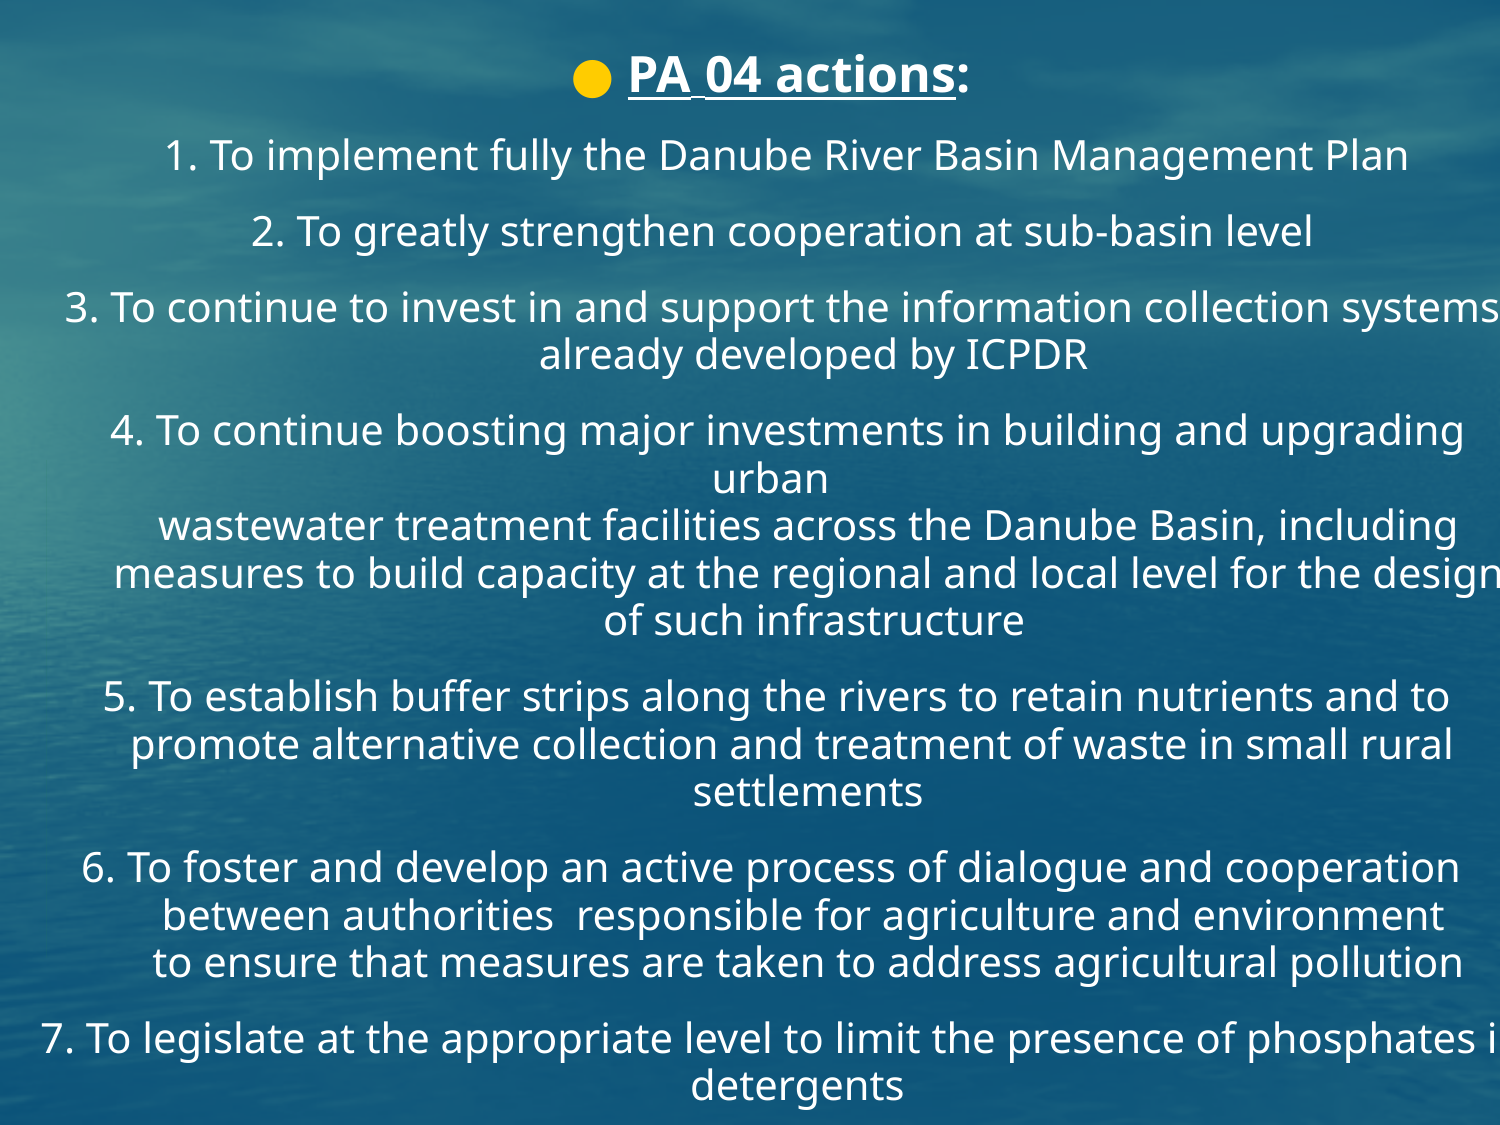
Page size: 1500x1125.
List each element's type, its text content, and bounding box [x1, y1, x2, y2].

subtitle ● PA 04 actions: 1. To implement fully the Danube River Basin Management Plan 2. To greatly strengthen cooperation at sub-basin level 3. To continue to invest in and support the information collection systems already developed by ICPDR 4. To continue boosting major investments in building and upgrading urban wastewater treatment facilities across the Danube Basin, including measures to build capacity at the regional and local level for the design of such infrastructure 5. To establish buffer strips along the rivers to retain nutrients and to promote alternative collection and treatment of waste in small rural settlements 6. To foster and develop an active process of dialogue and cooperation between authorities responsible for agriculture and environment to ensure that measures are taken to address agricultural pollution 7. To legislate at the appropriate level to limit the presence of phosphates in detergents [0, 0, 1500, 1125]
